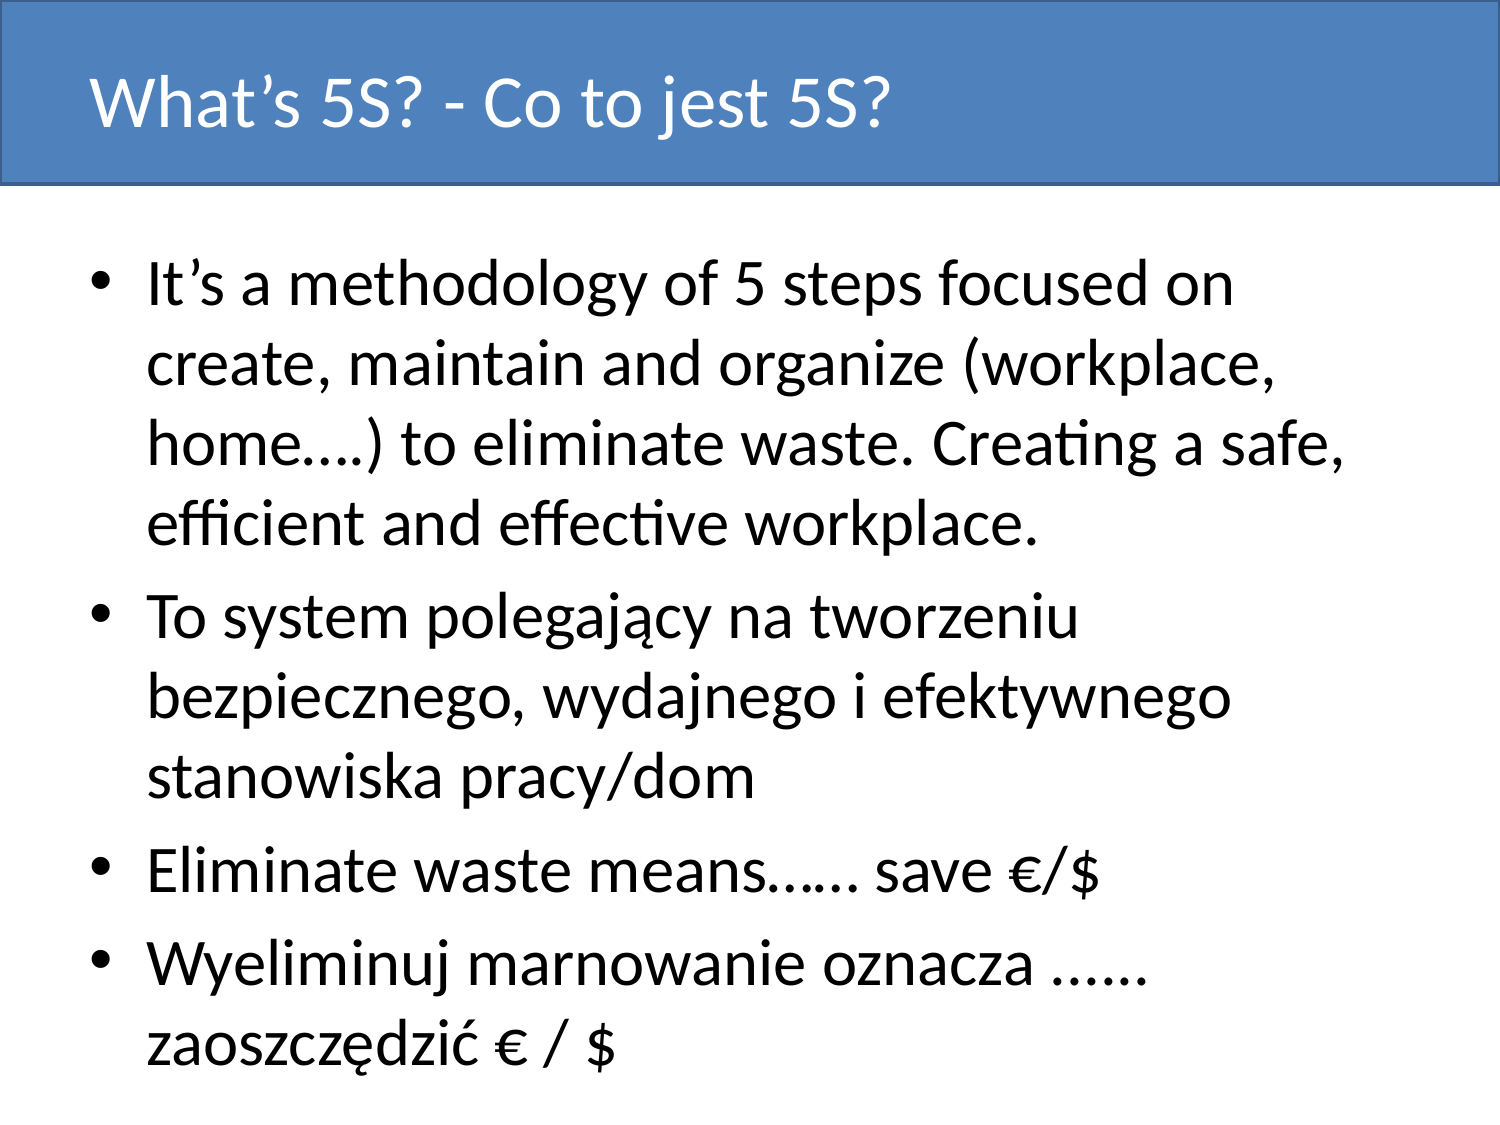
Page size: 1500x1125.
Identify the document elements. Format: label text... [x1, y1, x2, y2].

title What’s 5S? - Co to jest 5S? [75, 45, 1425, 231]
text_box [0, 0, 1500, 186]
list It’s a methodology of 5 steps focused on create, maintain and organize (workplace, home….) to eliminate waste. Creating a safe, efficient and effective workplace. To system polegający na tworzeniu bezpiecznego, wydajnego i efektywnego stanowiska pracy/dom Eliminate waste means…… save €/$ Wyeliminuj marnowanie oznacza ...... zaoszczędzić € / $ [75, 231, 1425, 1094]
